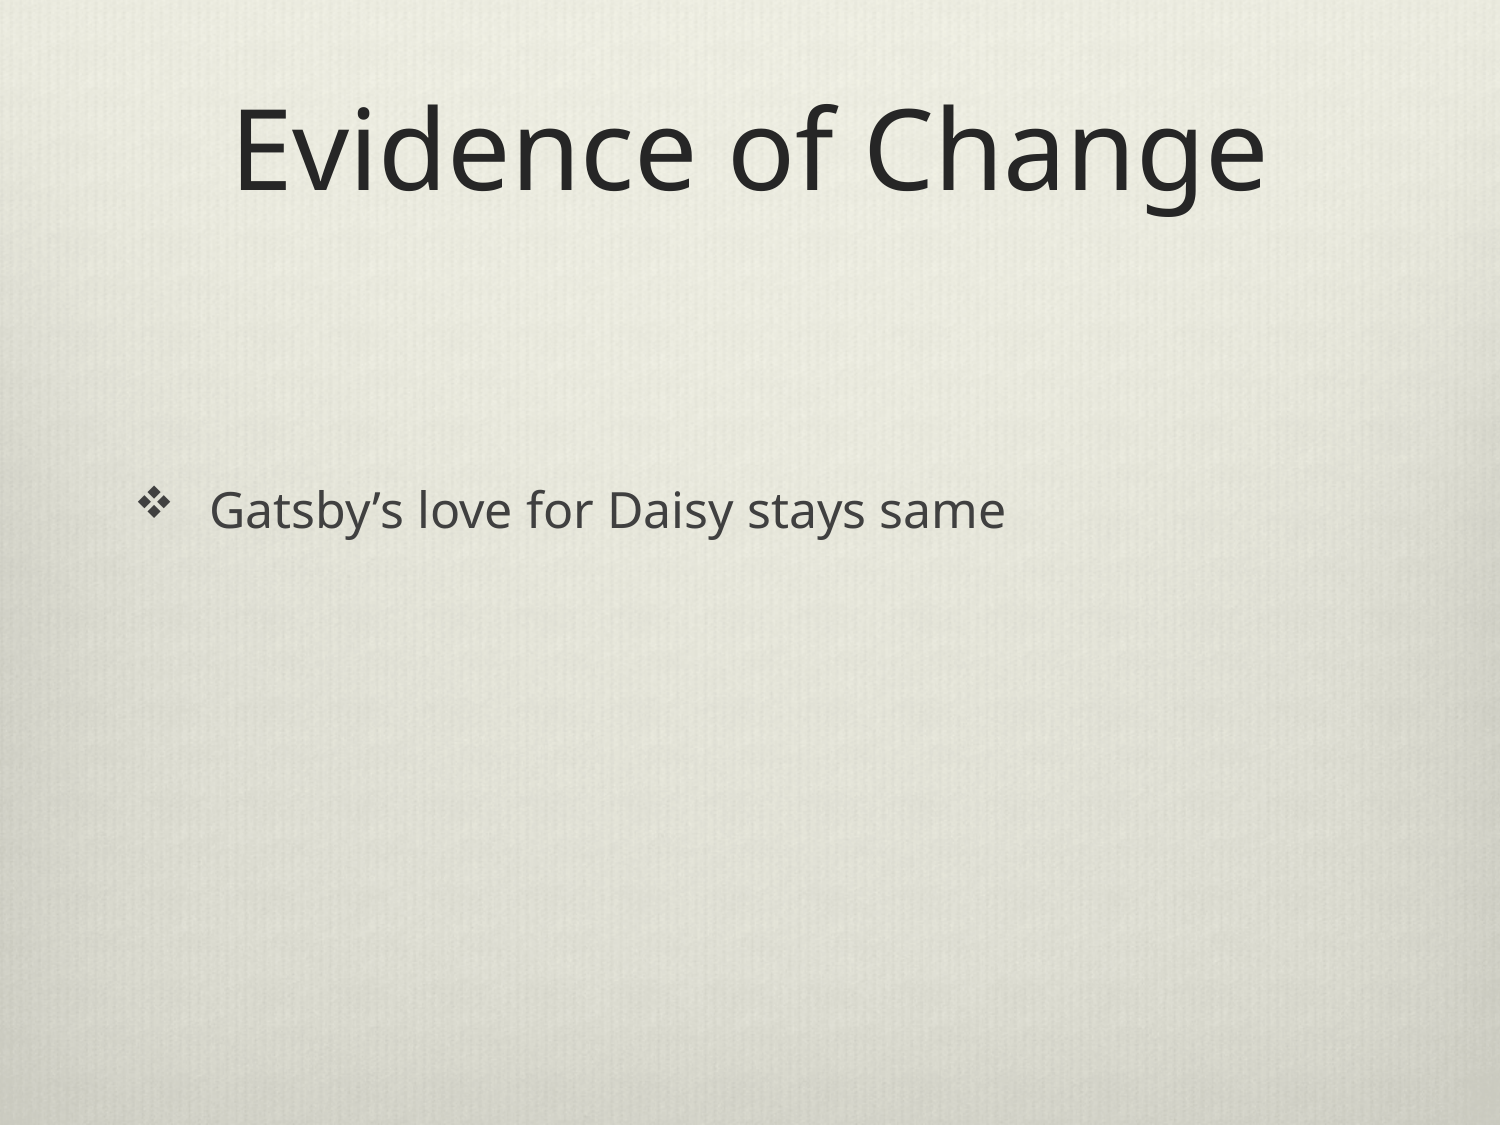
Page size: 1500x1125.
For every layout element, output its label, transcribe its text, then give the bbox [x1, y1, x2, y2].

list Gatsby’s love for Daisy stays same [119, 470, 1381, 682]
title Evidence of Change [119, 51, 1381, 240]
